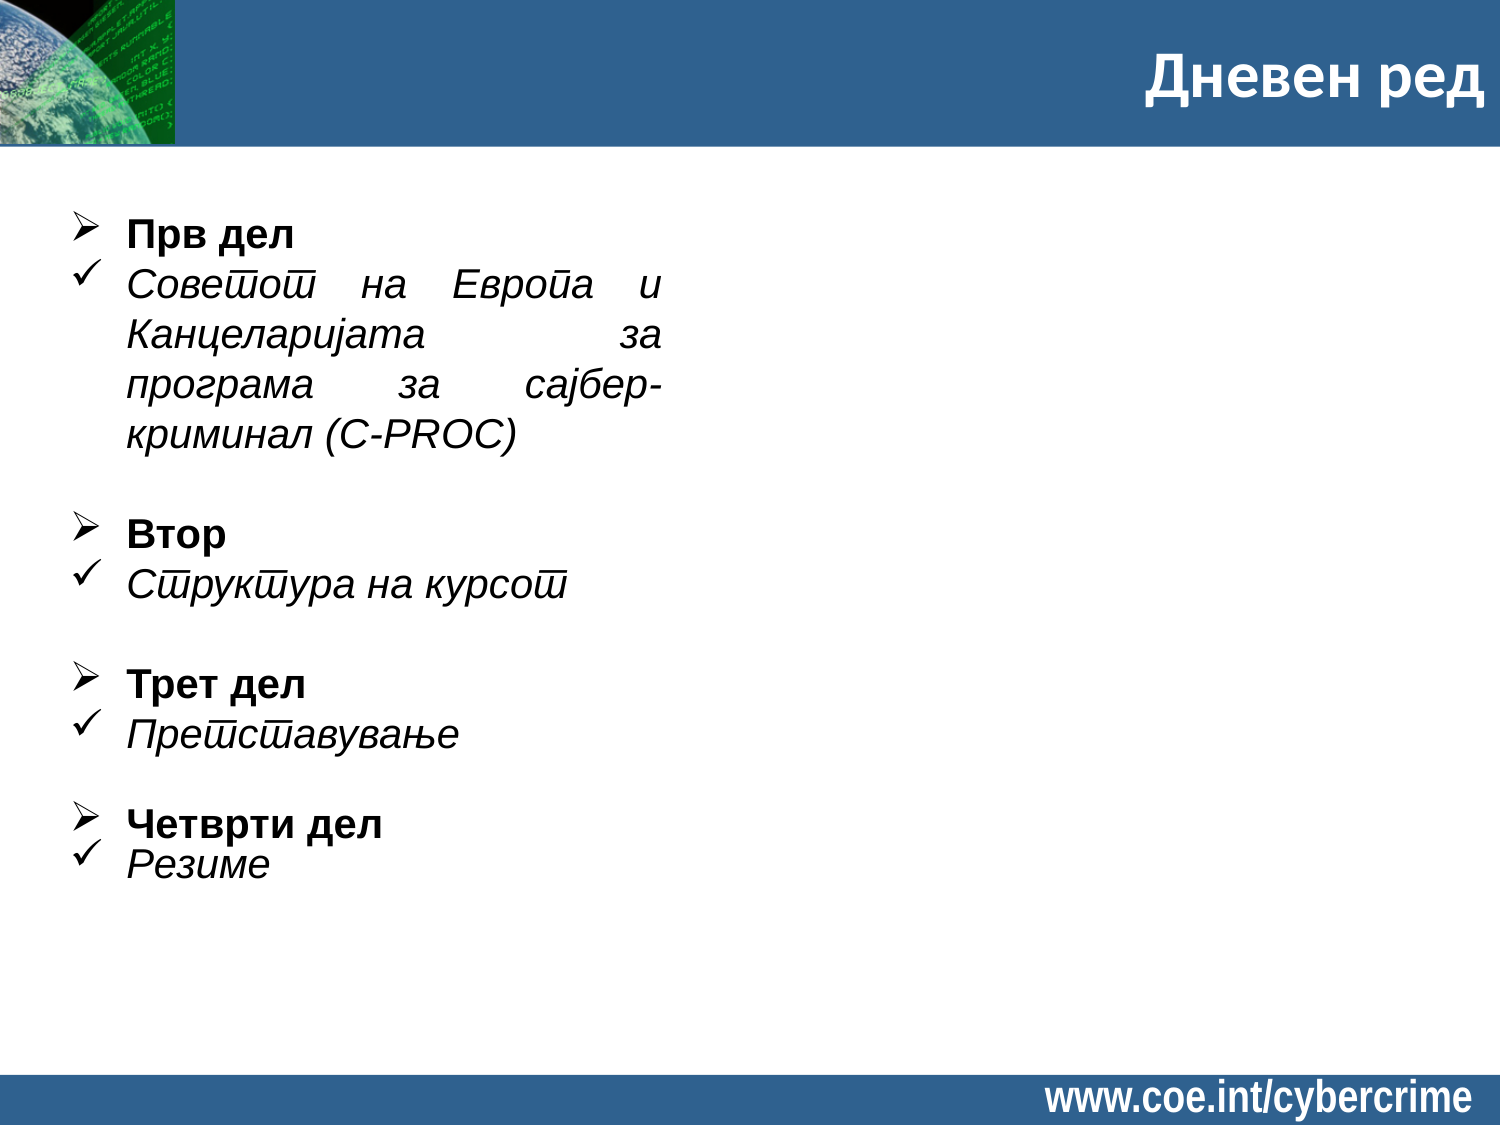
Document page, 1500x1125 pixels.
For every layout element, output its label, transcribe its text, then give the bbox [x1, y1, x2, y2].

text_box Прв дел Советот на Европа и Канцеларијата за програма за сајбер-криминал (C-PROC) Втор Структура на курсот Трет дел Претставување Четврти дел Резиме [55, 199, 678, 944]
text_box www.coe.int/cybercrime [1030, 1059, 1500, 1125]
text_box [0, 1073, 1030, 1125]
text_box Дневен ред [177, 0, 1500, 149]
picture [0, 0, 175, 144]
